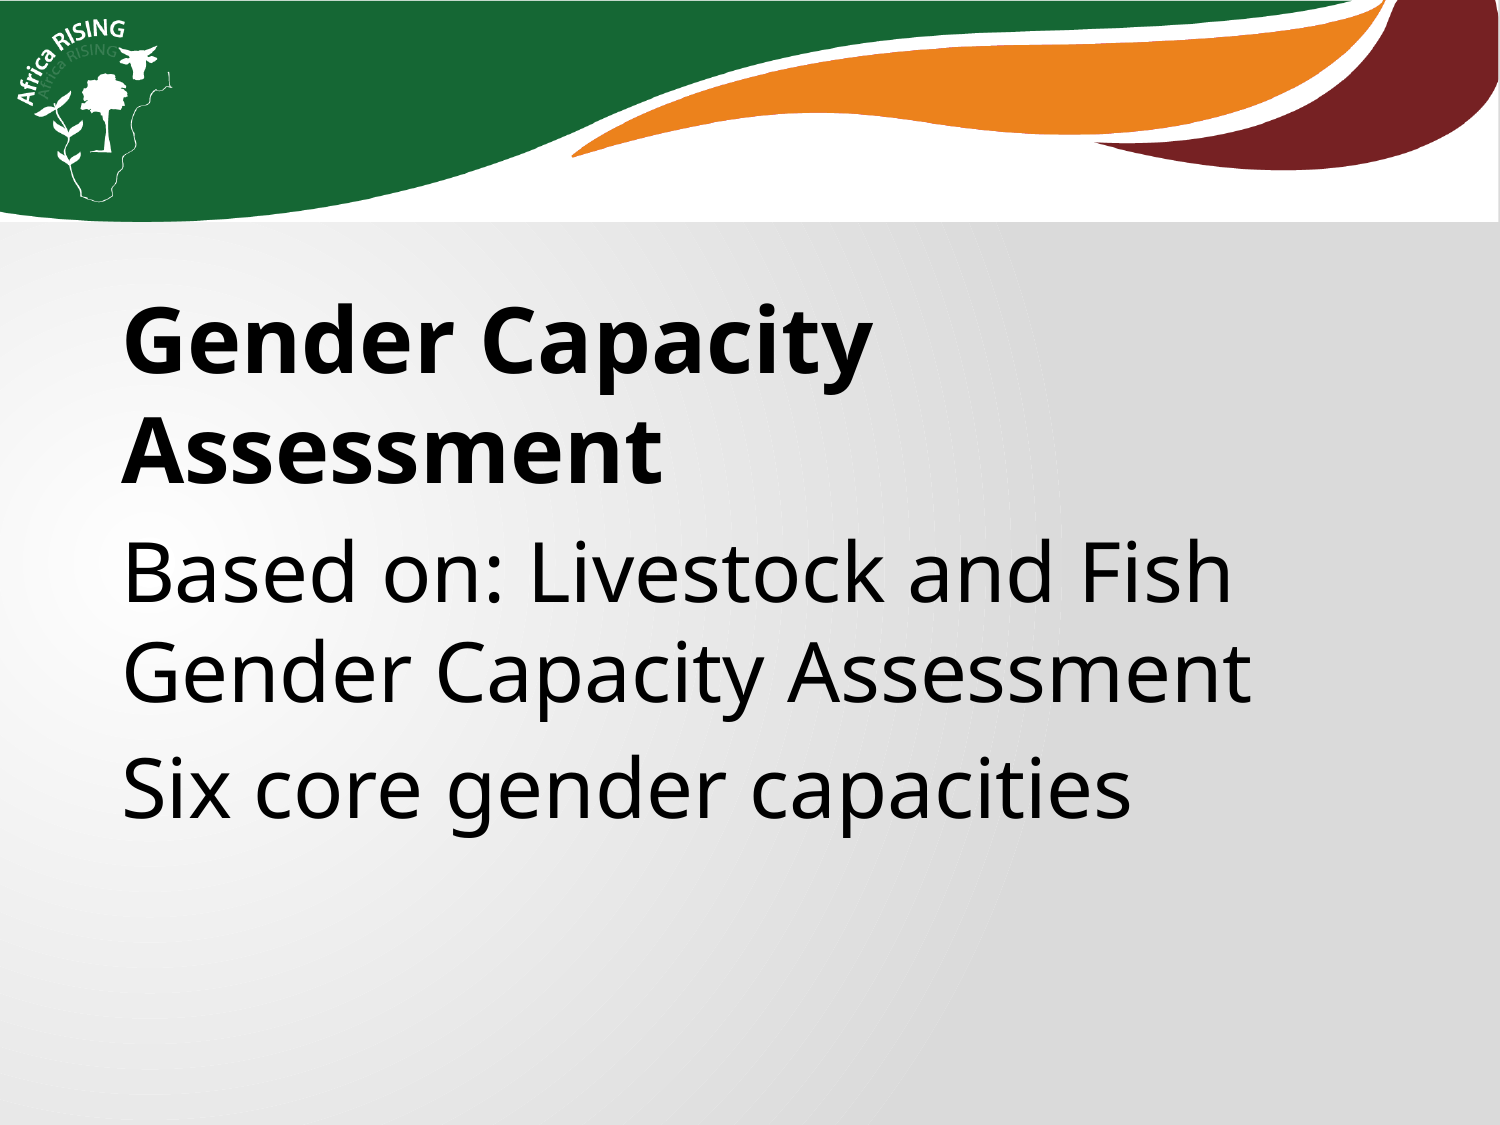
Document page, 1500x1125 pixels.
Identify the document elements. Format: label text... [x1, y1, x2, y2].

list Gender Capacity Assessment Based on: Livestock and Fish Gender Capacity Assessment Six core gender capacities [87, 275, 1363, 413]
picture [0, 0, 1499, 222]
